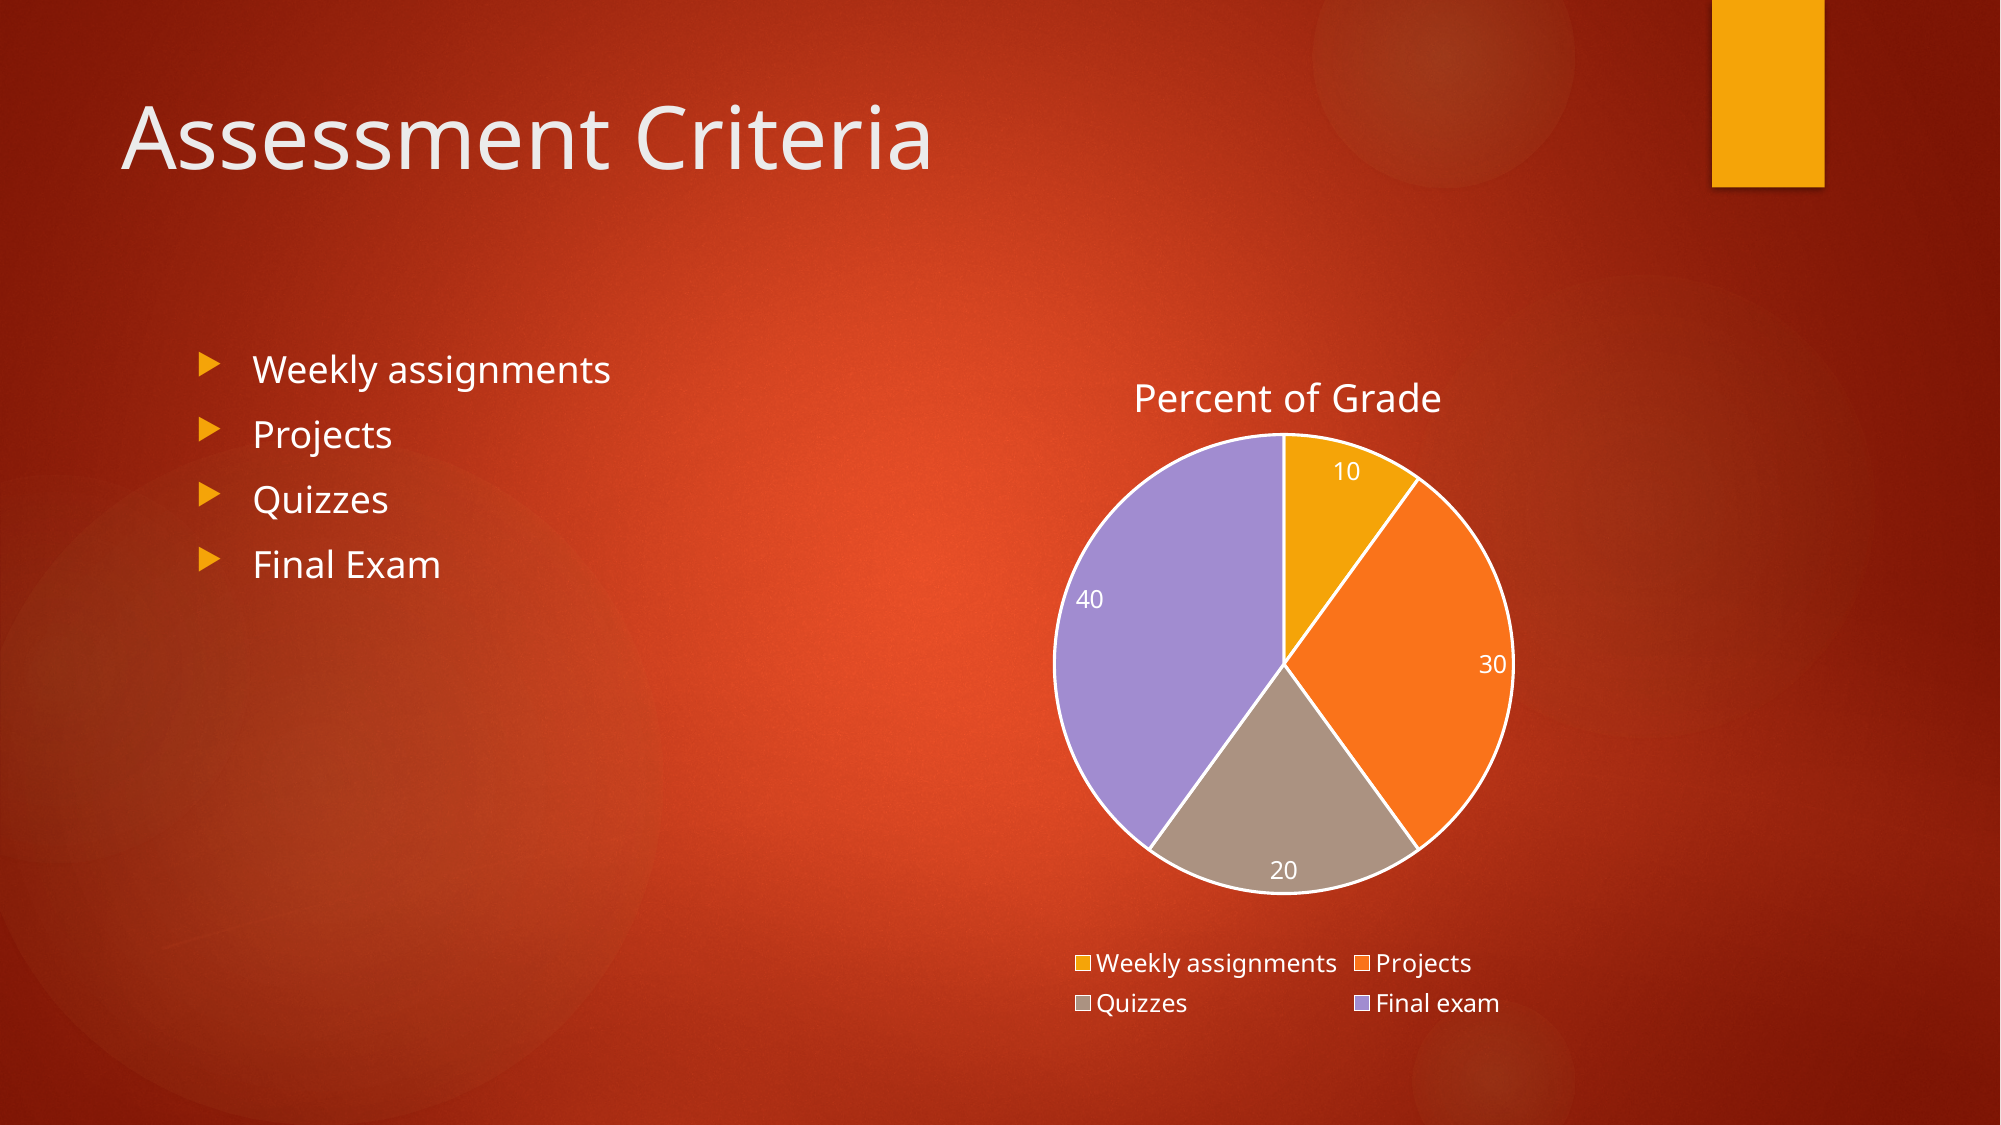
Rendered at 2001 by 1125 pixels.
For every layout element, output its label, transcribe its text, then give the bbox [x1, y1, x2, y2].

title Assessment Criteria [106, 74, 1649, 304]
chart [927, 336, 1649, 1027]
list Weekly assignments Projects Quizzes Final Exam [181, 338, 903, 1027]
